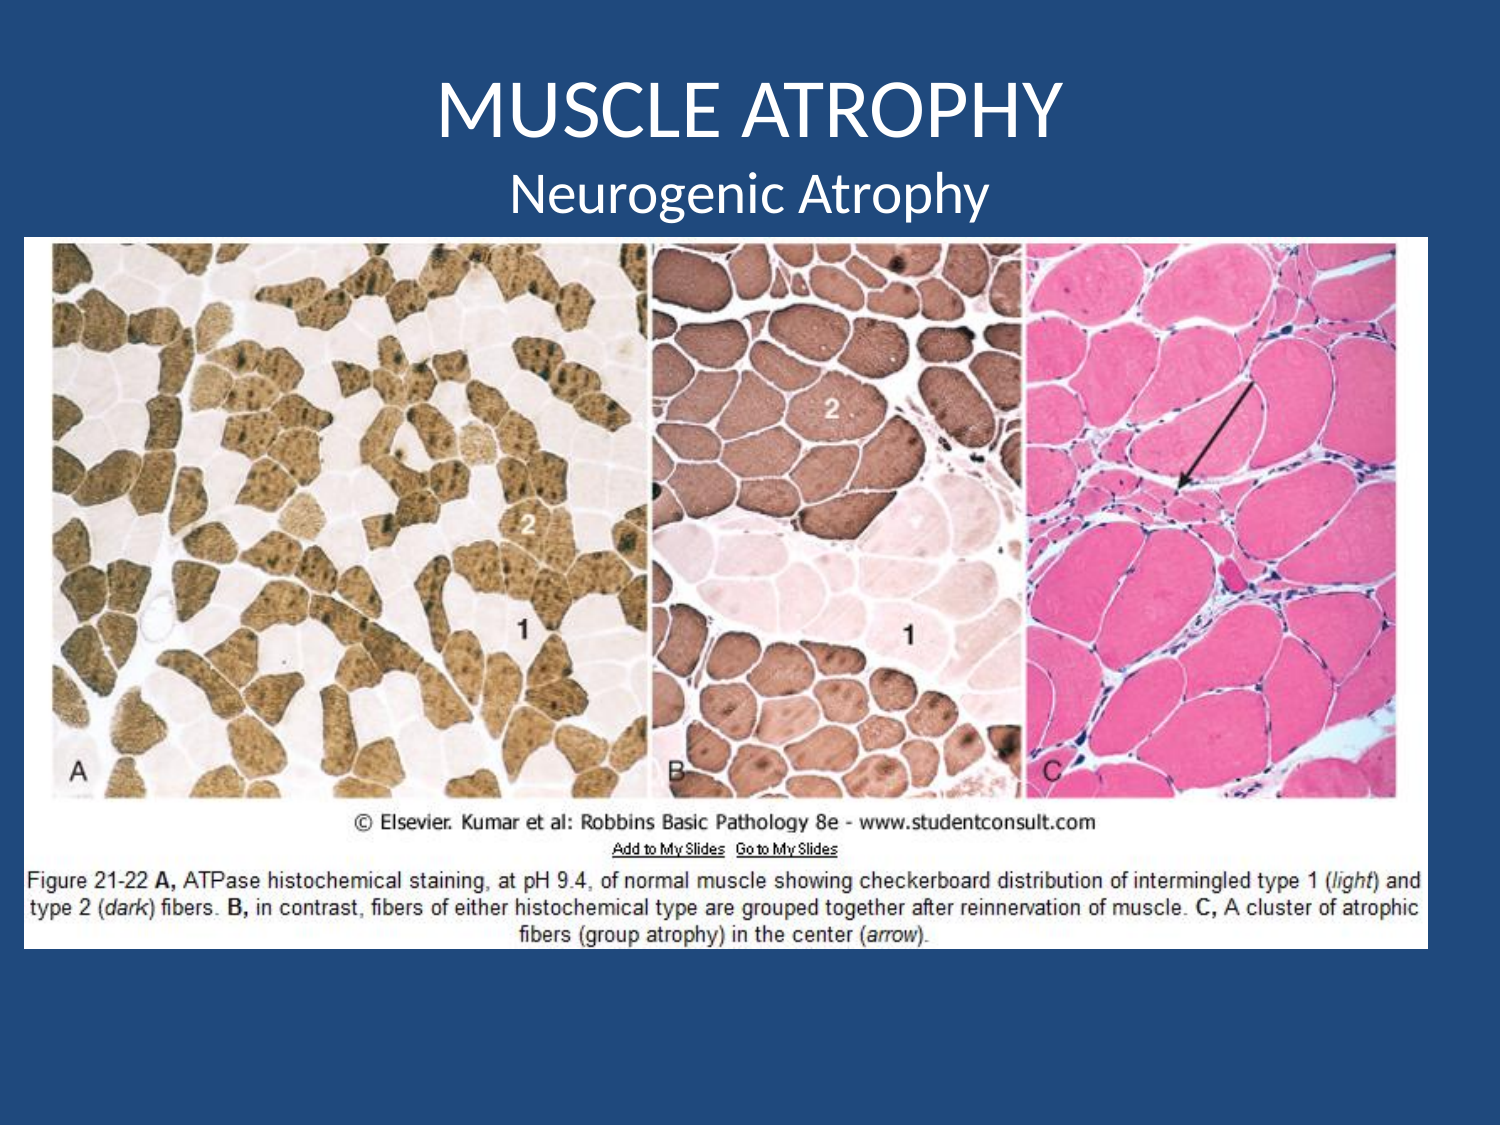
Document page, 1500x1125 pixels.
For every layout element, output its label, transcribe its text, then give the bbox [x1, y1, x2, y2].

title MUSCLE ATROPHY Neurogenic Atrophy [75, 45, 1425, 233]
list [24, 237, 1428, 949]
